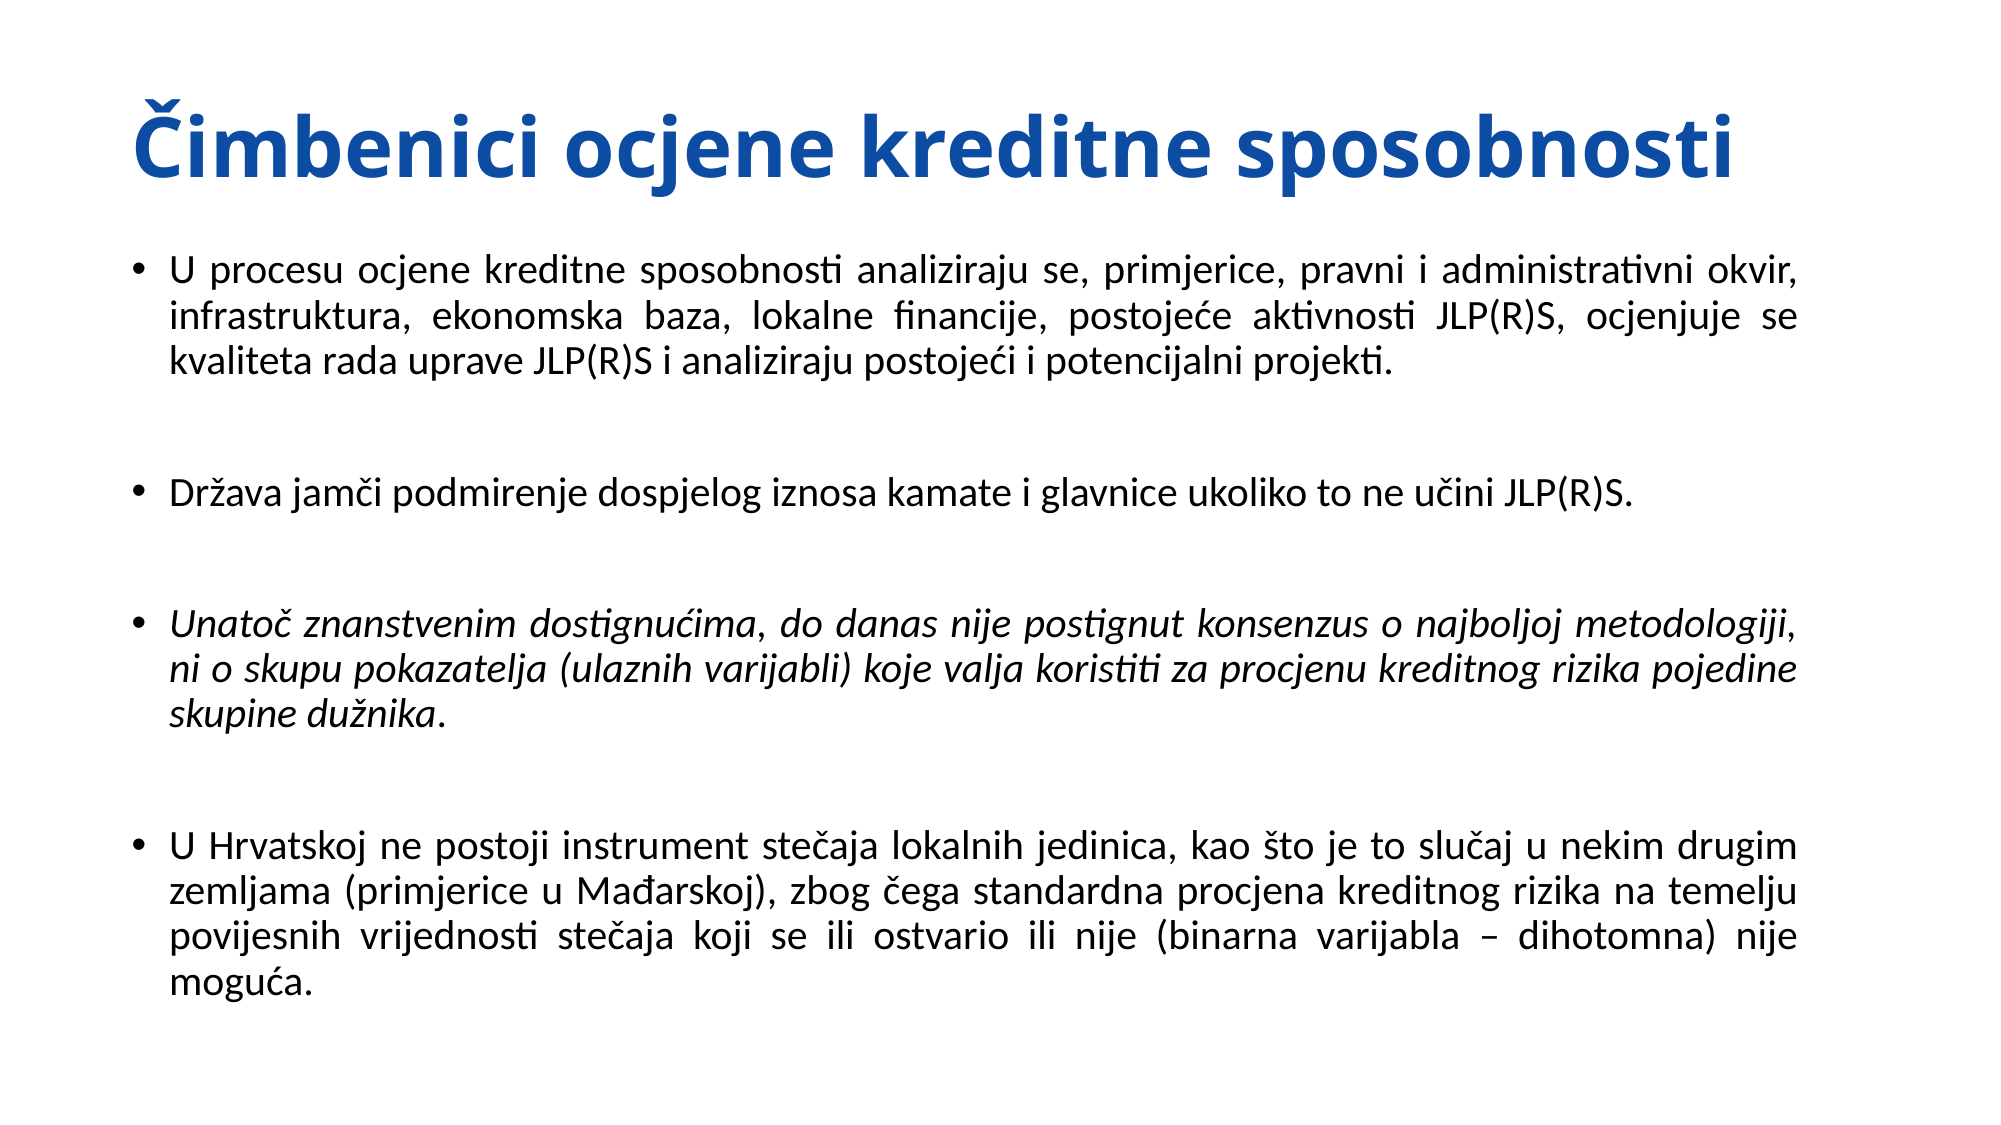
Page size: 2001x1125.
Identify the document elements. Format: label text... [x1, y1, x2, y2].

title Čimbenici ocjene kreditne sposobnosti [116, 59, 1863, 241]
list U procesu ocjene kreditne sposobnosti analiziraju se, primjerice, pravni i administrativni okvir, infrastruktura, ekonomska baza, lokalne financije, postojeće aktivnosti JLP(R)S, ocjenjuje se kvaliteta rada uprave JLP(R)S i analiziraju postojeći i potencijalni projekti. Država jamči podmirenje dospjelog iznosa kamate i glavnice ukoliko to ne učini JLP(R)S. Unatoč znanstvenim dostignućima, do danas nije postignut konsenzus o najboljoj metodologiji, ni o skupu pokazatelja (ulaznih varijabli) koje valja koristiti za procjenu kreditnog rizika pojedine skupine dužnika. U Hrvatskoj ne postoji instrument stečaja lokalnih jedinica, kao što je to slučaj u nekim drugim zemljama (primjerice u Mađarskoj), zbog čega standardna procjena kreditnog rizika na temelju povijesnih vrijednosti stečaja koji se ili ostvario ili nije (binarna varijabla – dihotomna) nije moguća. [116, 240, 1815, 1021]
